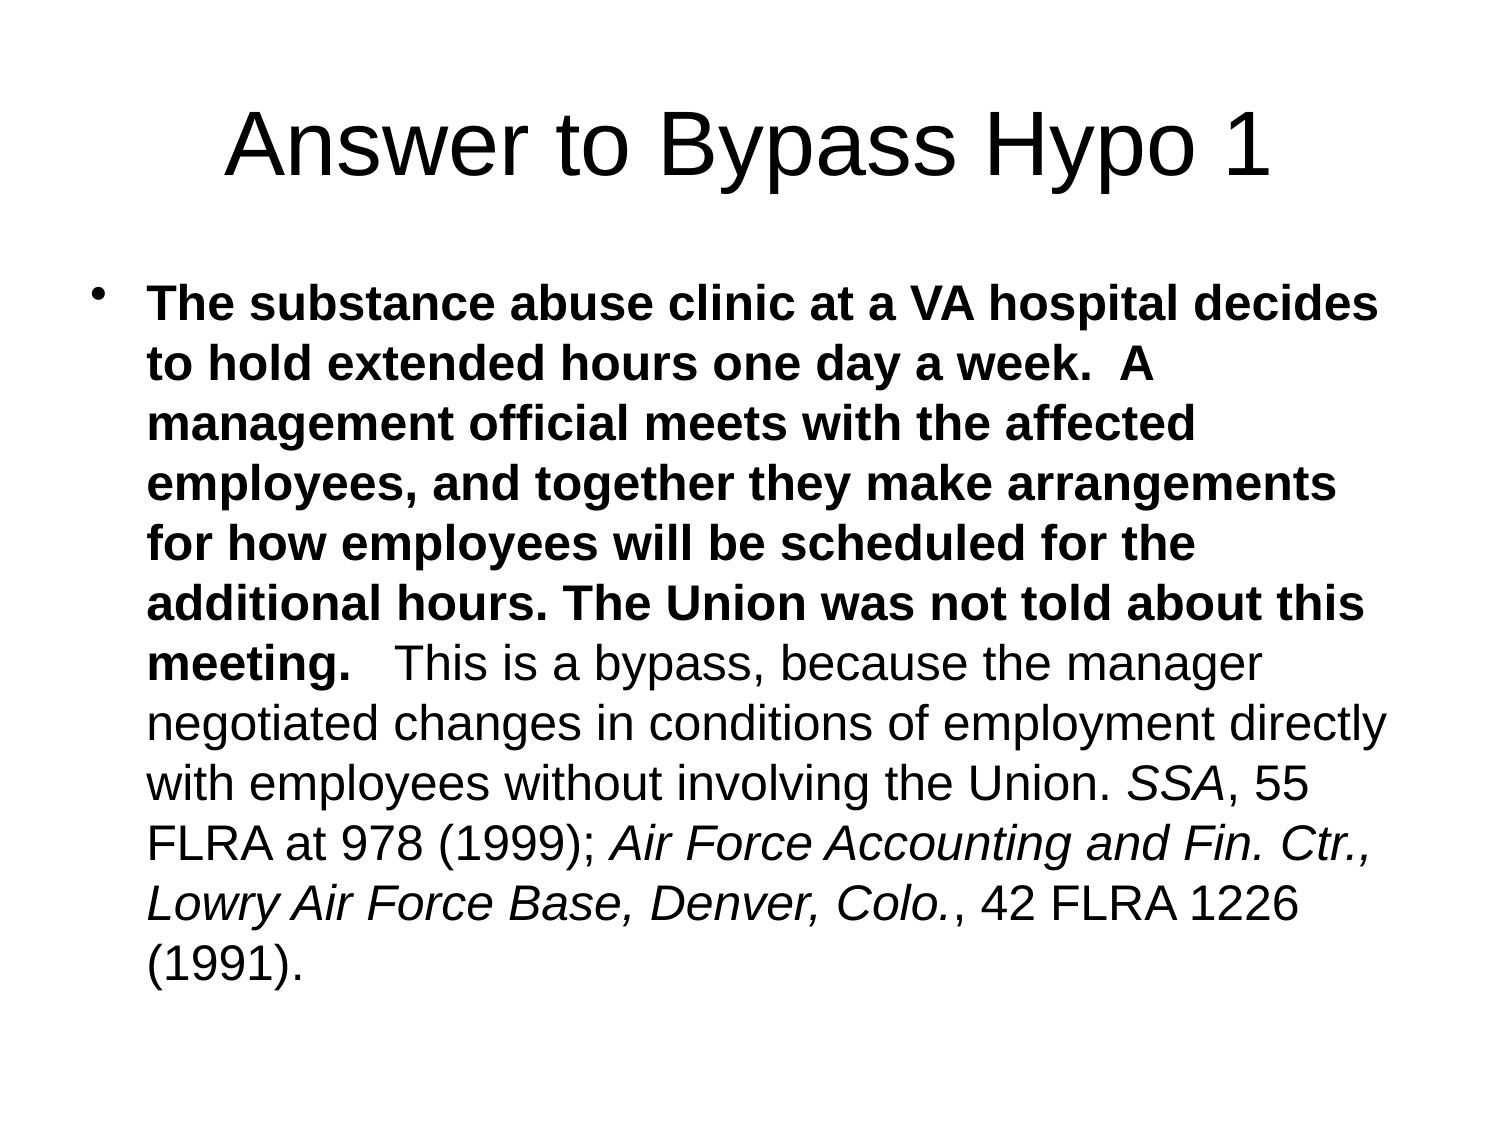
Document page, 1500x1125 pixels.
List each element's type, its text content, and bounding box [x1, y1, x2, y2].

title Answer to Bypass Hypo 1 [74, 44, 1426, 233]
list The substance abuse clinic at a VA hospital decides to hold extended hours one day a week. A management official meets with the affected employees, and together they make arrangements for how employees will be scheduled for the additional hours. The Union was not told about this meeting. This is a bypass, because the manager negotiated changes in conditions of employment directly with employees without involving the Union. SSA, 55 FLRA at 978 (1999); Air Force Accounting and Fin. Ctr., Lowry Air Force Base, Denver, Colo., 42 FLRA 1226 (1991). [74, 262, 1426, 1006]
